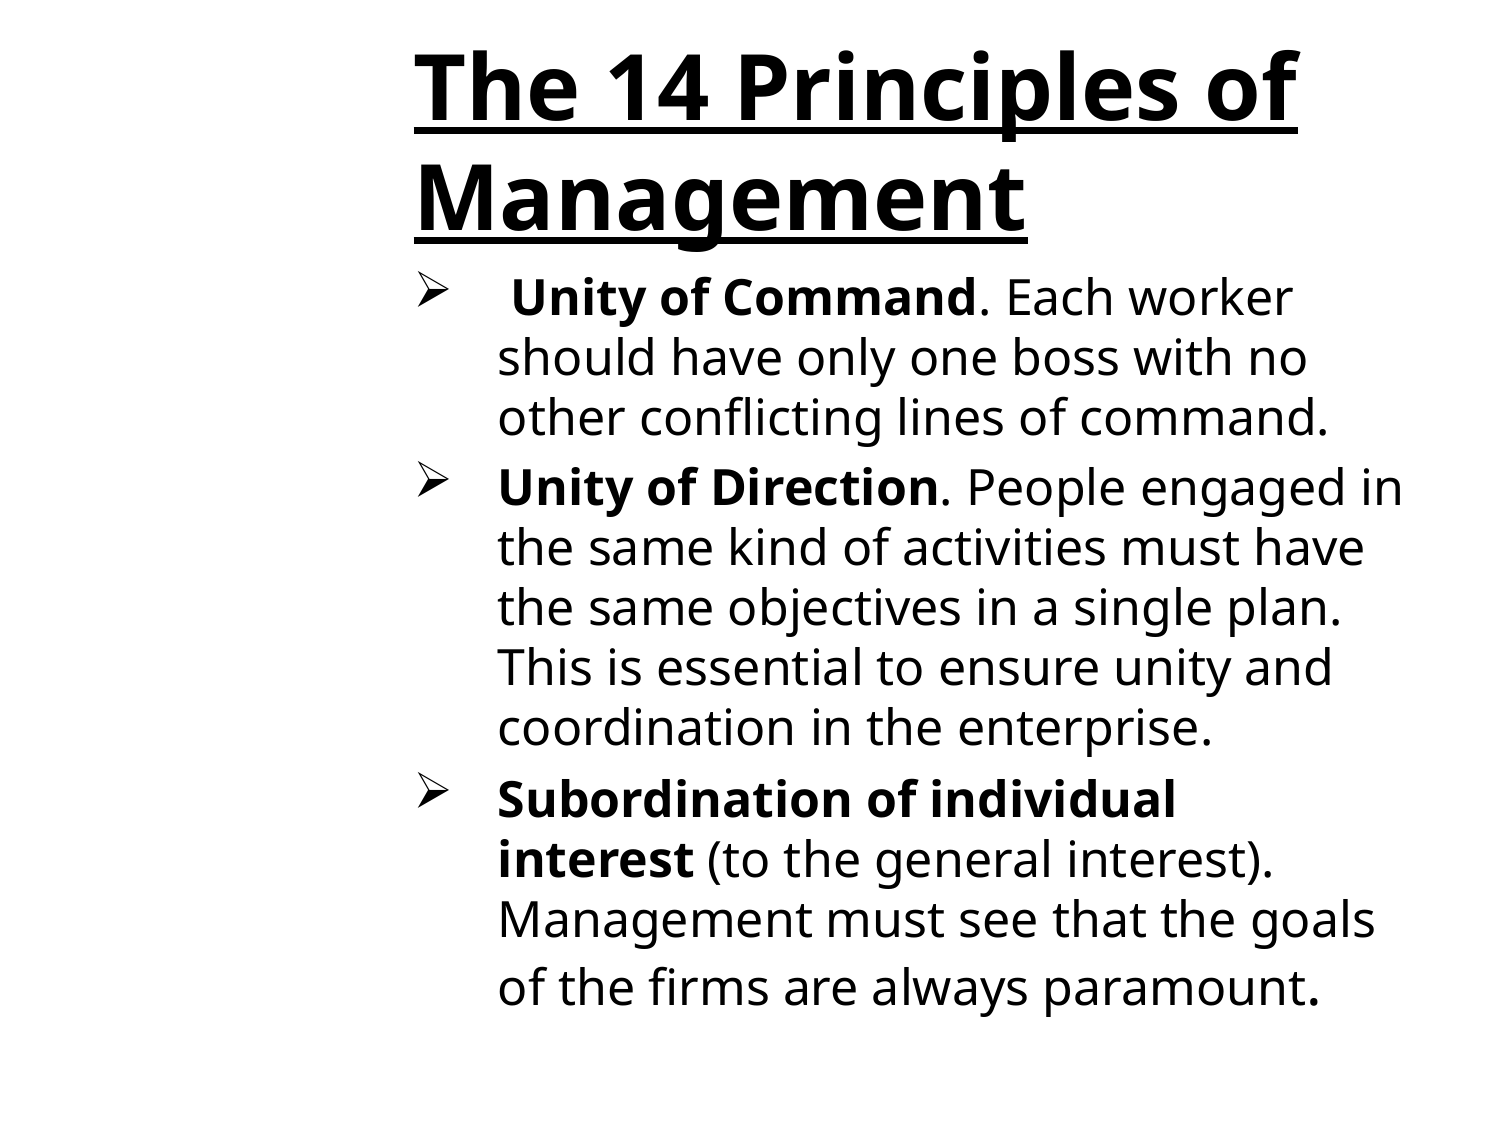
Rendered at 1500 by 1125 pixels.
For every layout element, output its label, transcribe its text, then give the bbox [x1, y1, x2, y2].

list Unity of Command. Each worker should have only one boss with no other conflicting lines of command. Unity of Direction. People engaged in the same kind of activities must have the same objectives in a single plan. This is essential to ensure unity and coordination in the enterprise. Subordination of individual interest (to the general interest). Management must see that the goals of the firms are always paramount. [398, 257, 1426, 1125]
title The 14 Principles of Management [398, 44, 1426, 233]
